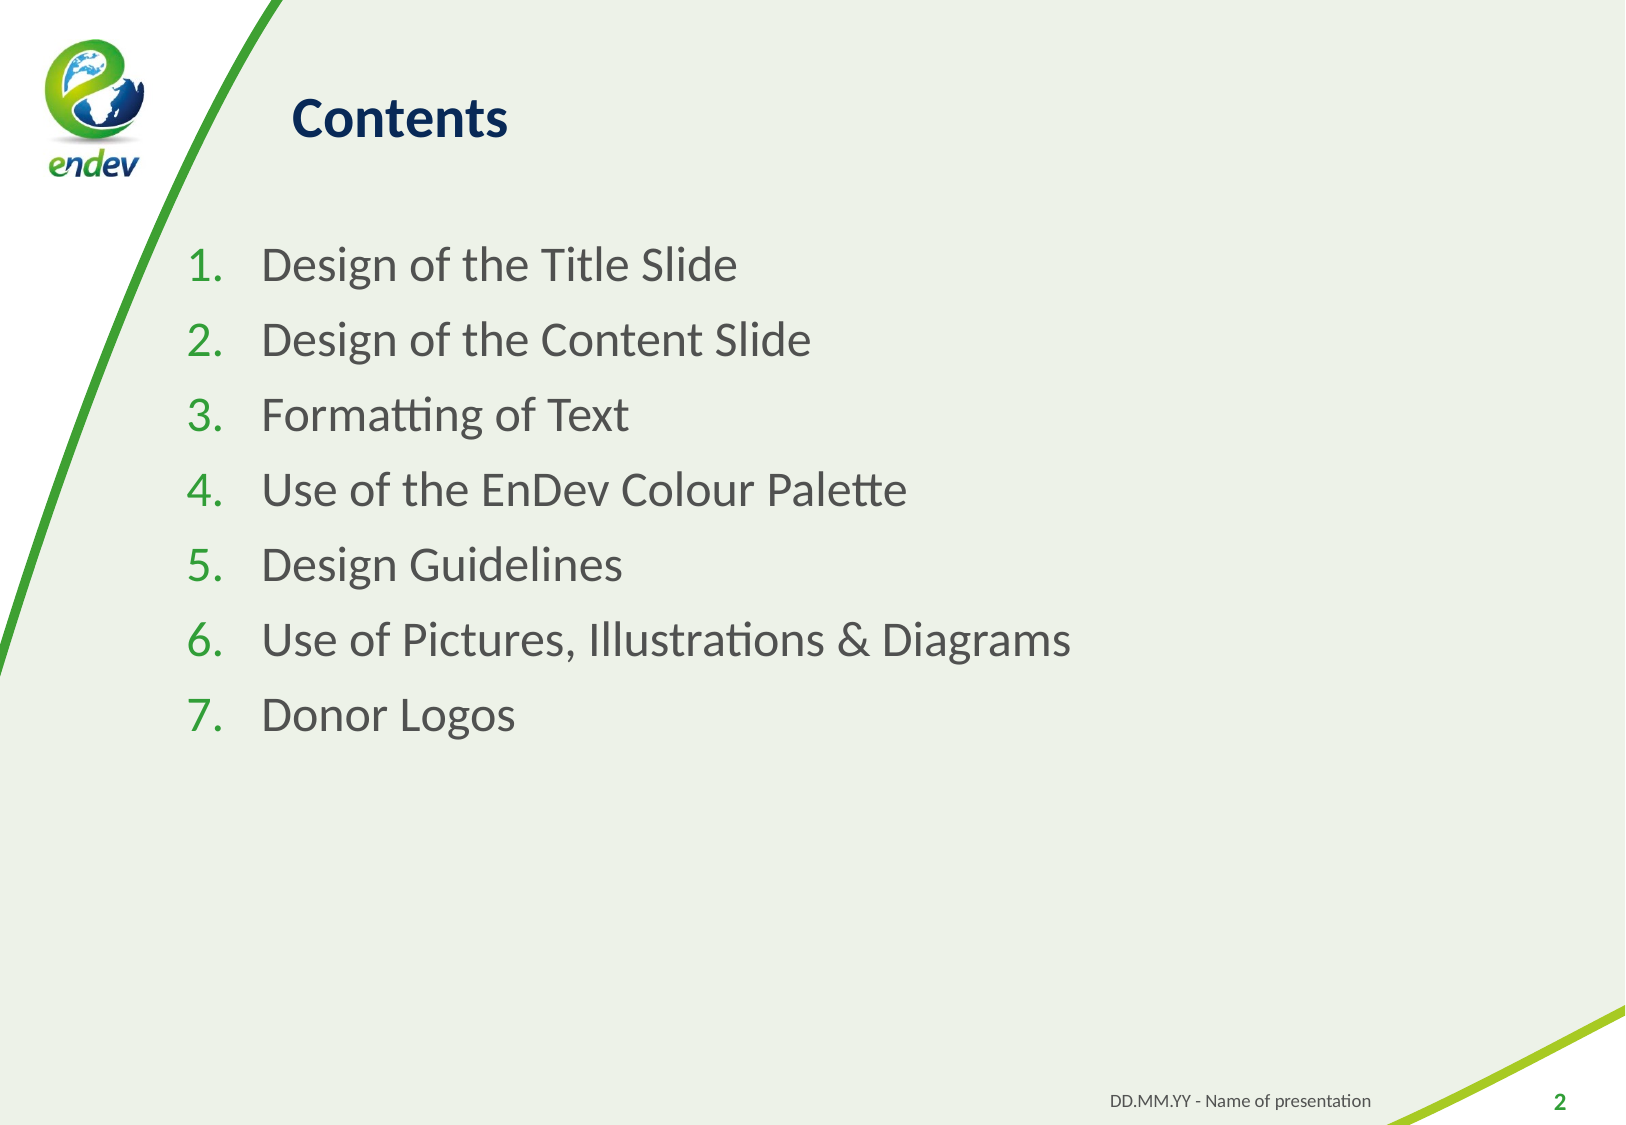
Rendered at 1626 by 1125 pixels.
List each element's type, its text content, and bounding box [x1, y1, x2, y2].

title Contents [292, 7, 1557, 158]
footer DD.MM.YY - Name of presentation [871, 1074, 1387, 1125]
picture [32, 39, 157, 177]
list Design of the Title Slide Design of the Content Slide Formatting of Text Use of the EnDev Colour Palette Design Guidelines Use of Pictures, Illustrations & Diagrams Donor Logos [186, 231, 1545, 1075]
slide_number 2 [1516, 1074, 1604, 1125]
